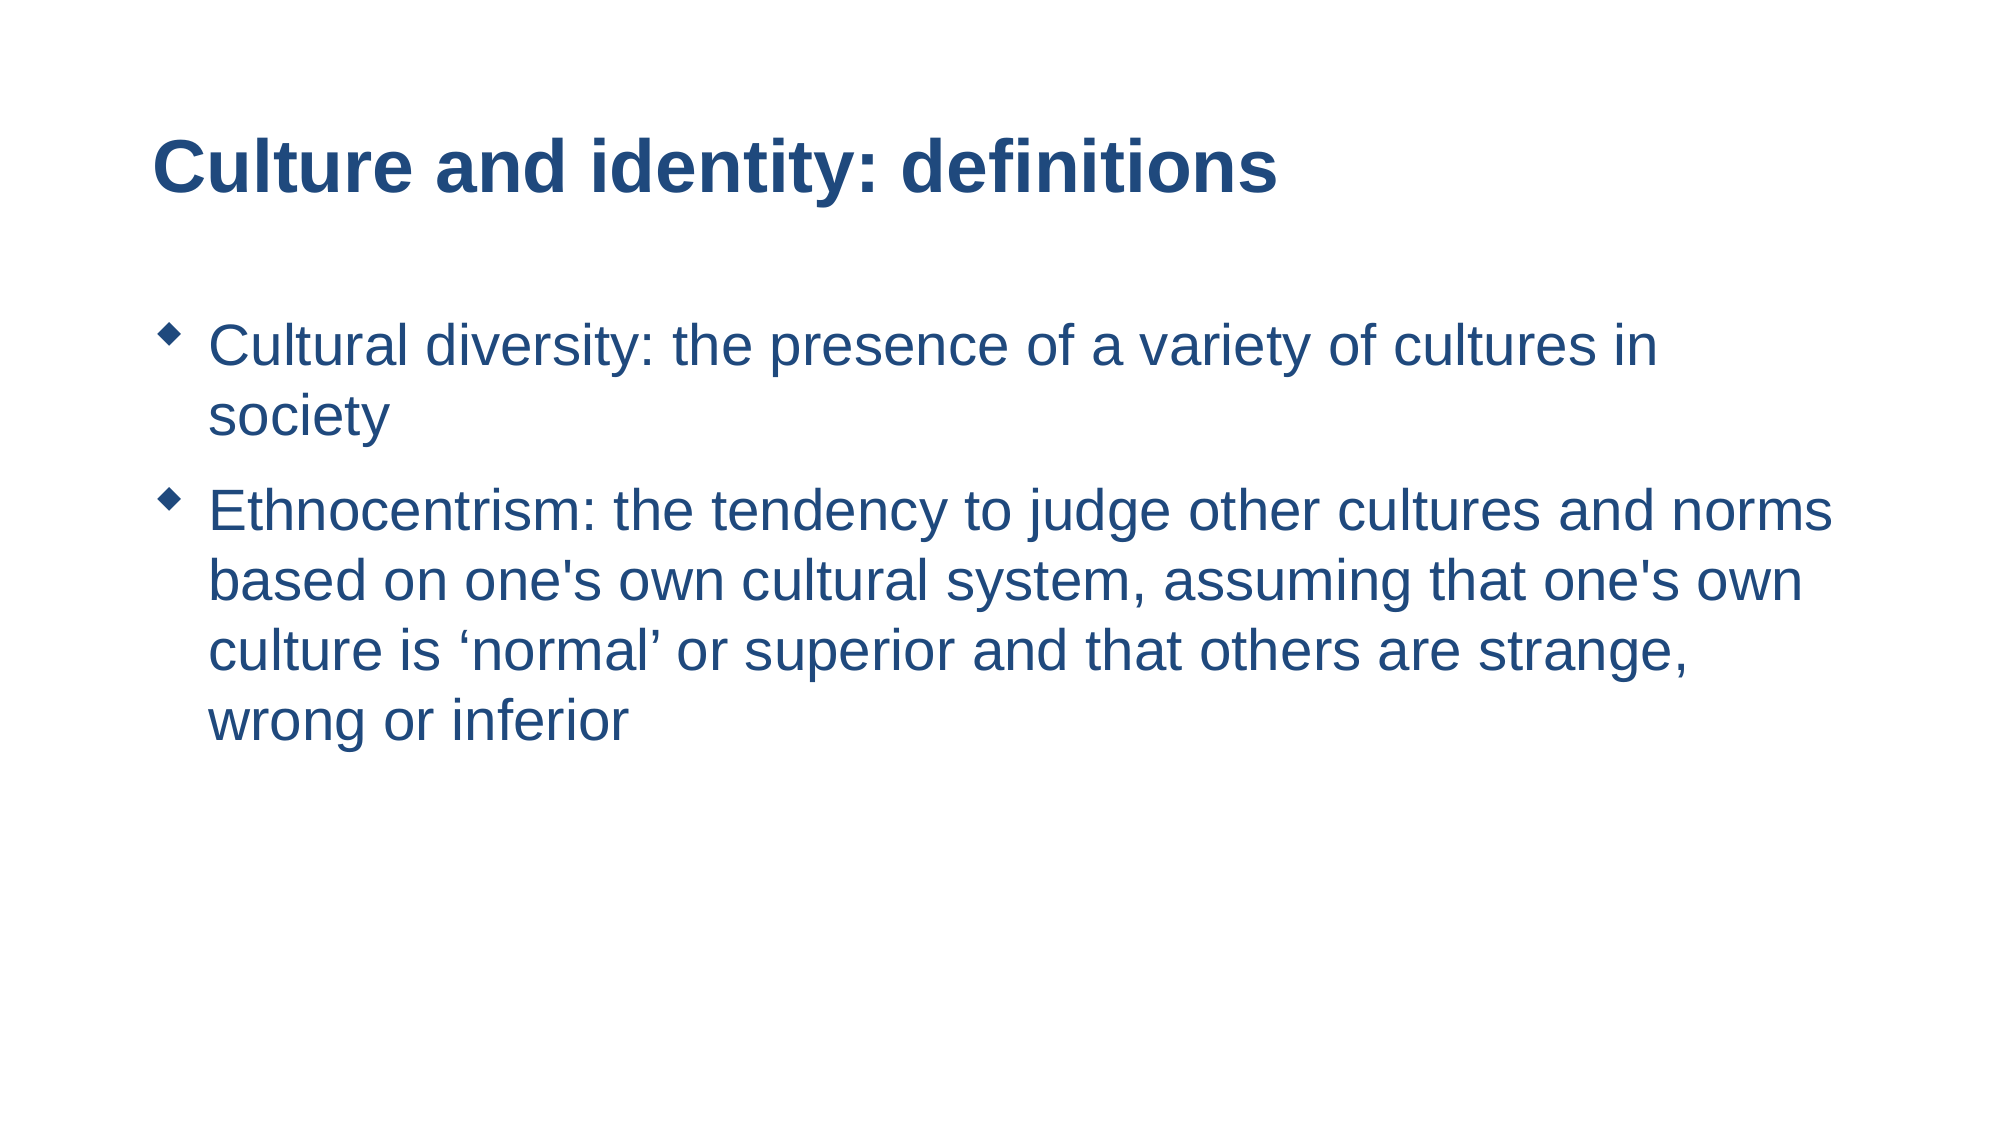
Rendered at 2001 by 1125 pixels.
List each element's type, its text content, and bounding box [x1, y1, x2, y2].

title Culture and identity: definitions [137, 59, 1863, 278]
list Cultural diversity: the presence of a variety of cultures in society Ethnocentrism: the tendency to judge other cultures and norms based on one's own cultural system, assuming that one's own culture is ‘normal’ or superior and that others are strange, wrong or inferior [137, 299, 1863, 1014]
